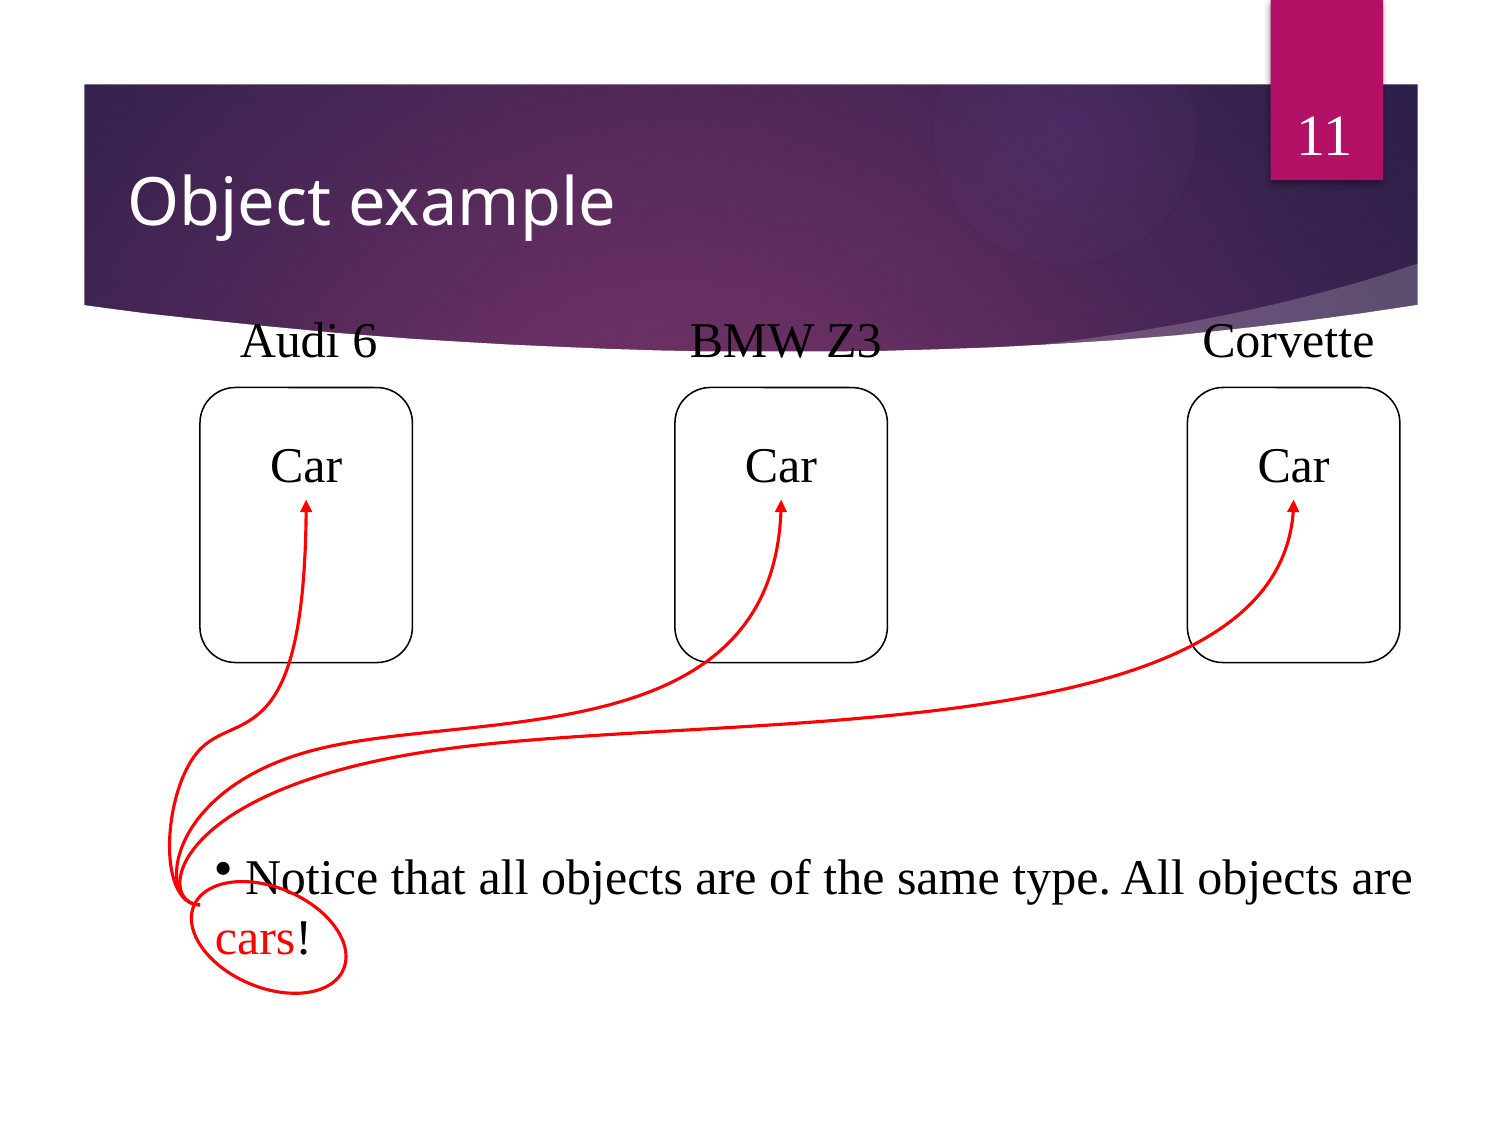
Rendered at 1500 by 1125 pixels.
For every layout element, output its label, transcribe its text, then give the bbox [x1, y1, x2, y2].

text_box Car [237, 424, 375, 497]
title Object example [112, 24, 1388, 213]
text_box Notice that all objects are of the same type. All objects are cars! [327, 837, 1475, 973]
text_box Audi 6 [225, 299, 413, 375]
text_box BMW Z3 [674, 299, 900, 375]
text_box [199, 387, 413, 498]
text_box Car [1224, 424, 1363, 500]
text_box Car [712, 424, 850, 498]
text_box [1187, 387, 1400, 663]
text_box [191, 908, 347, 994]
text_box Corvette [1187, 299, 1438, 375]
text_box [674, 387, 888, 498]
slide_number 11 [1259, 48, 1390, 175]
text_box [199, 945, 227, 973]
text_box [199, 499, 1294, 906]
